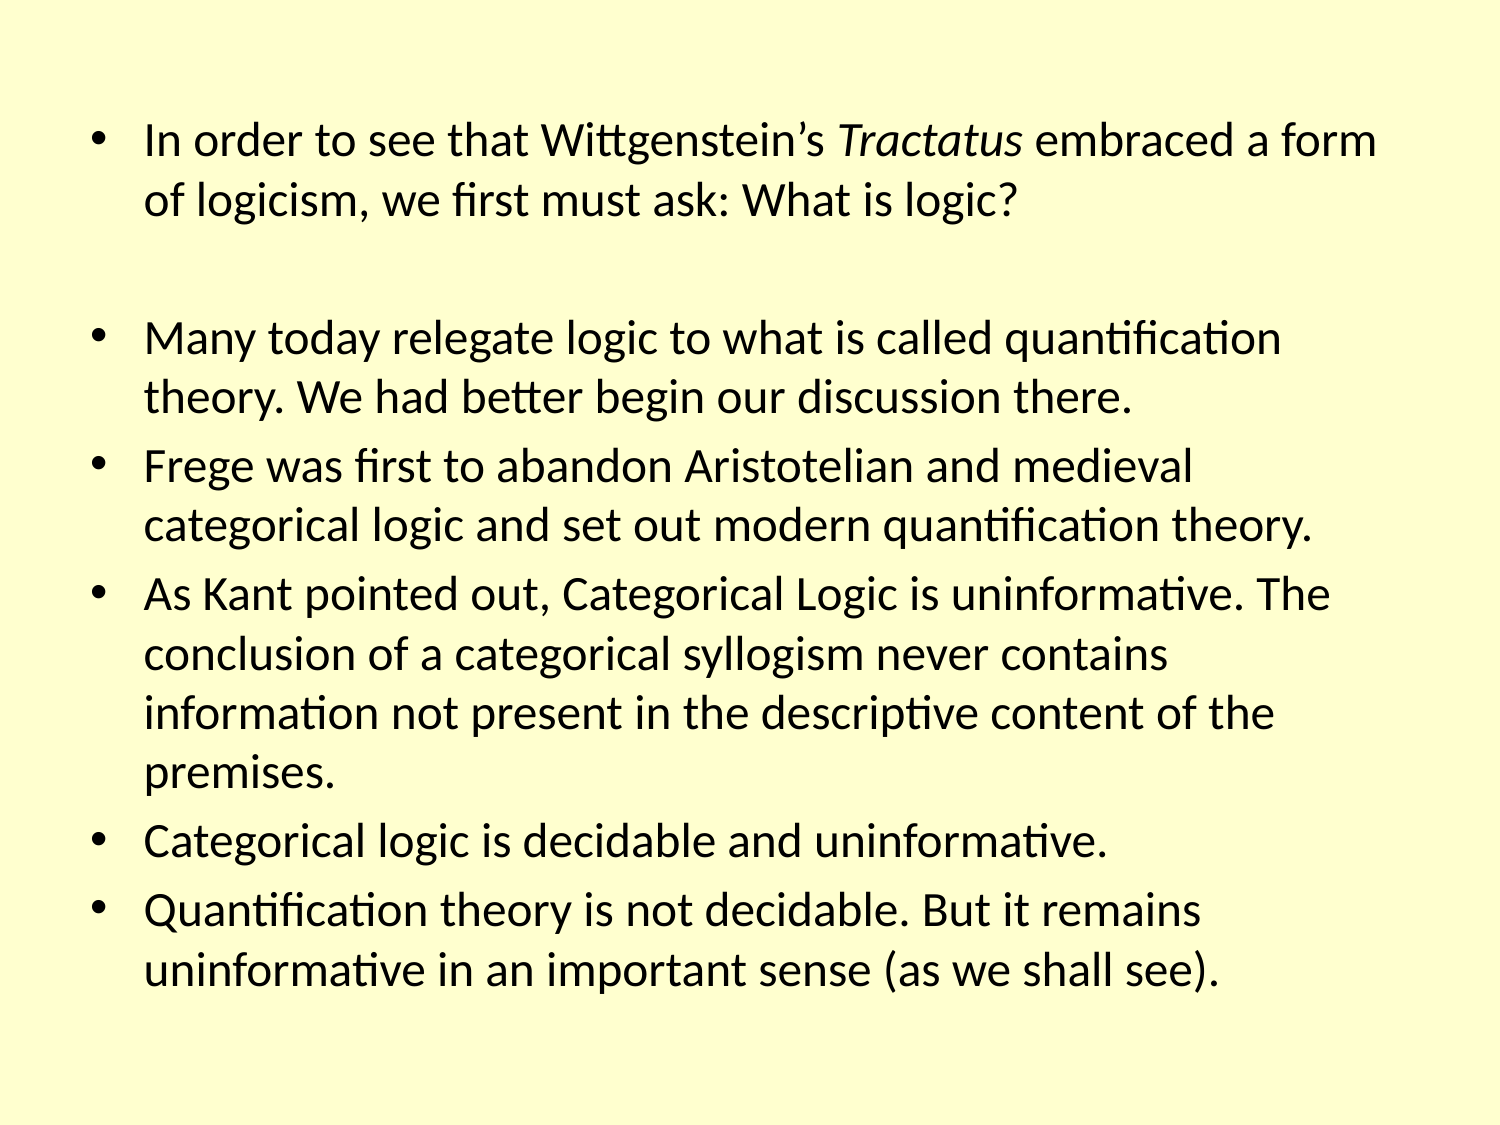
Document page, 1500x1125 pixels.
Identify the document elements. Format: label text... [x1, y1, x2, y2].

list In order to see that Wittgenstein’s Tractatus embraced a form of logicism, we first must ask: What is logic? Many today relegate logic to what is called quantification theory. We had better begin our discussion there. Frege was first to abandon Aristotelian and medieval categorical logic and set out modern quantification theory. As Kant pointed out, Categorical Logic is uninformative. The conclusion of a categorical syllogism never contains information not present in the descriptive content of the premises. Categorical logic is decidable and uninformative. Quantification theory is not decidable. But it remains uninformative in an important sense (as we shall see). [75, 99, 1425, 1075]
